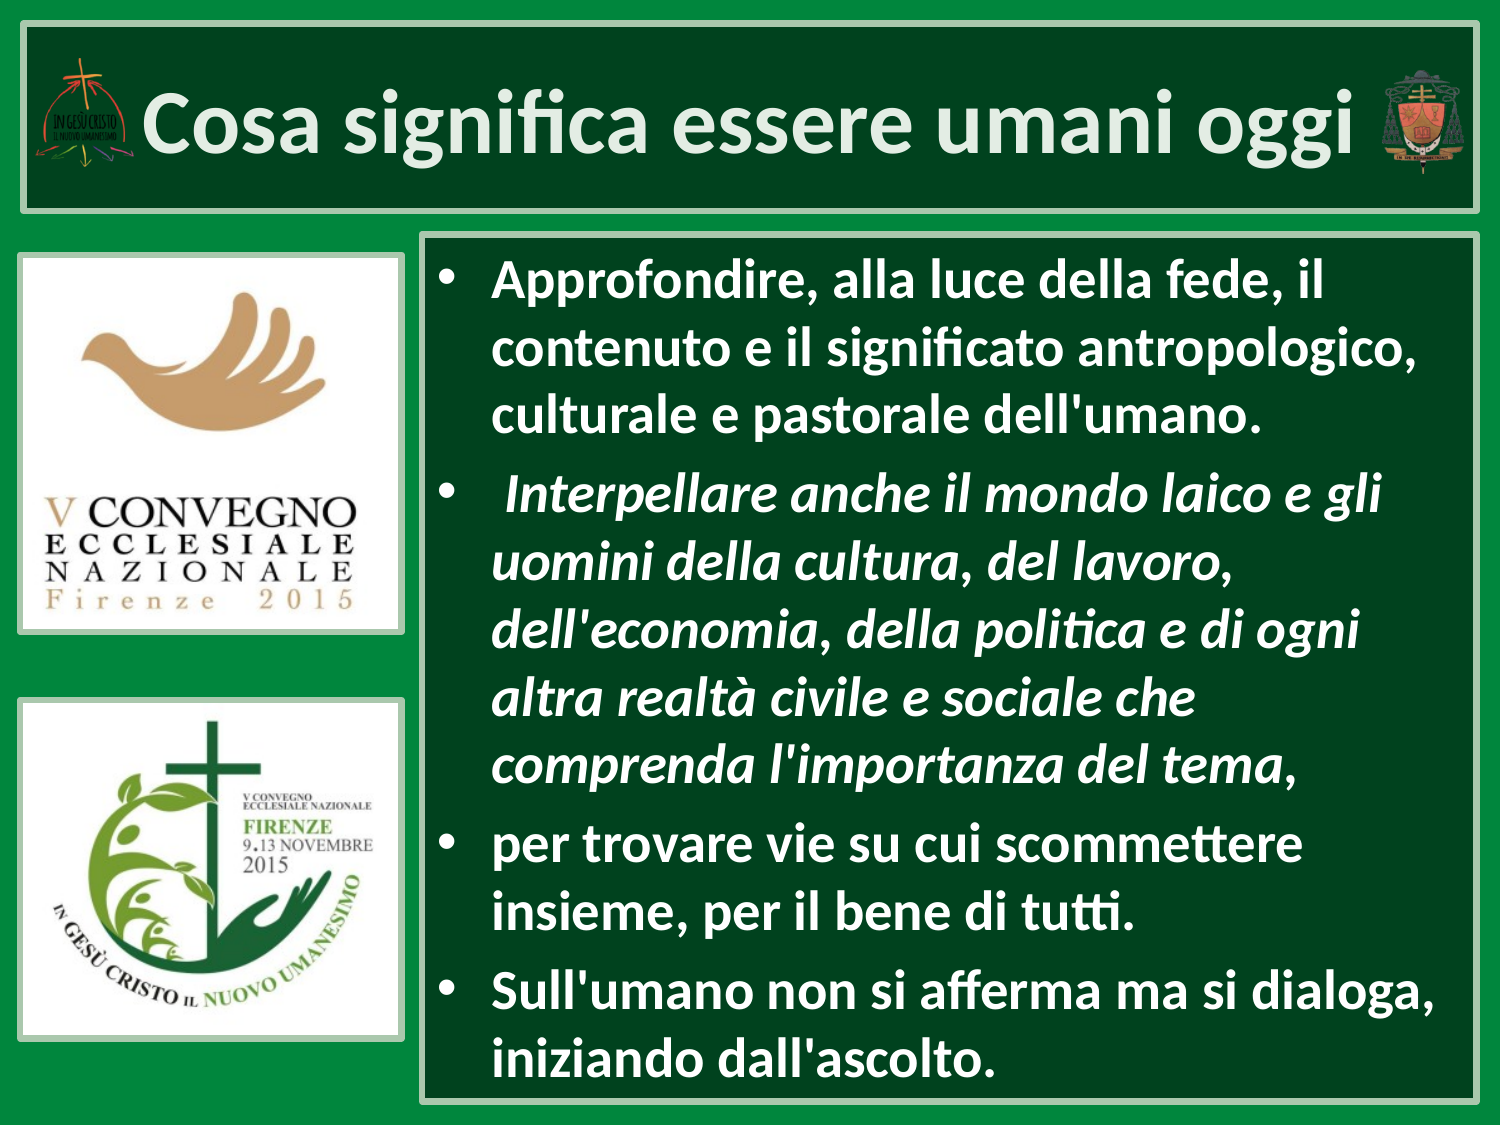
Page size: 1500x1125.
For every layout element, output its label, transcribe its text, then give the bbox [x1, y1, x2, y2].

picture [1382, 70, 1465, 175]
title Cosa significa essere umani oggi [23, 23, 1477, 211]
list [23, 257, 399, 629]
list Approfondire, alla luce della fede, il contenuto e il significato antropologico, culturale e pastorale dell'umano. Interpellare anche il mondo laico e gli uomini della cultura, del lavoro, dell'economia, della politica e di ogni altra realtà civile e sociale che comprenda l'importanza del tema, per trovare vie su cui scommettere insieme, per il bene di tutti. Sull'umano non si afferma ma si dialoga, iniziando dall'ascolto. [421, 234, 1477, 1102]
picture [34, 58, 135, 167]
picture [23, 702, 399, 1036]
